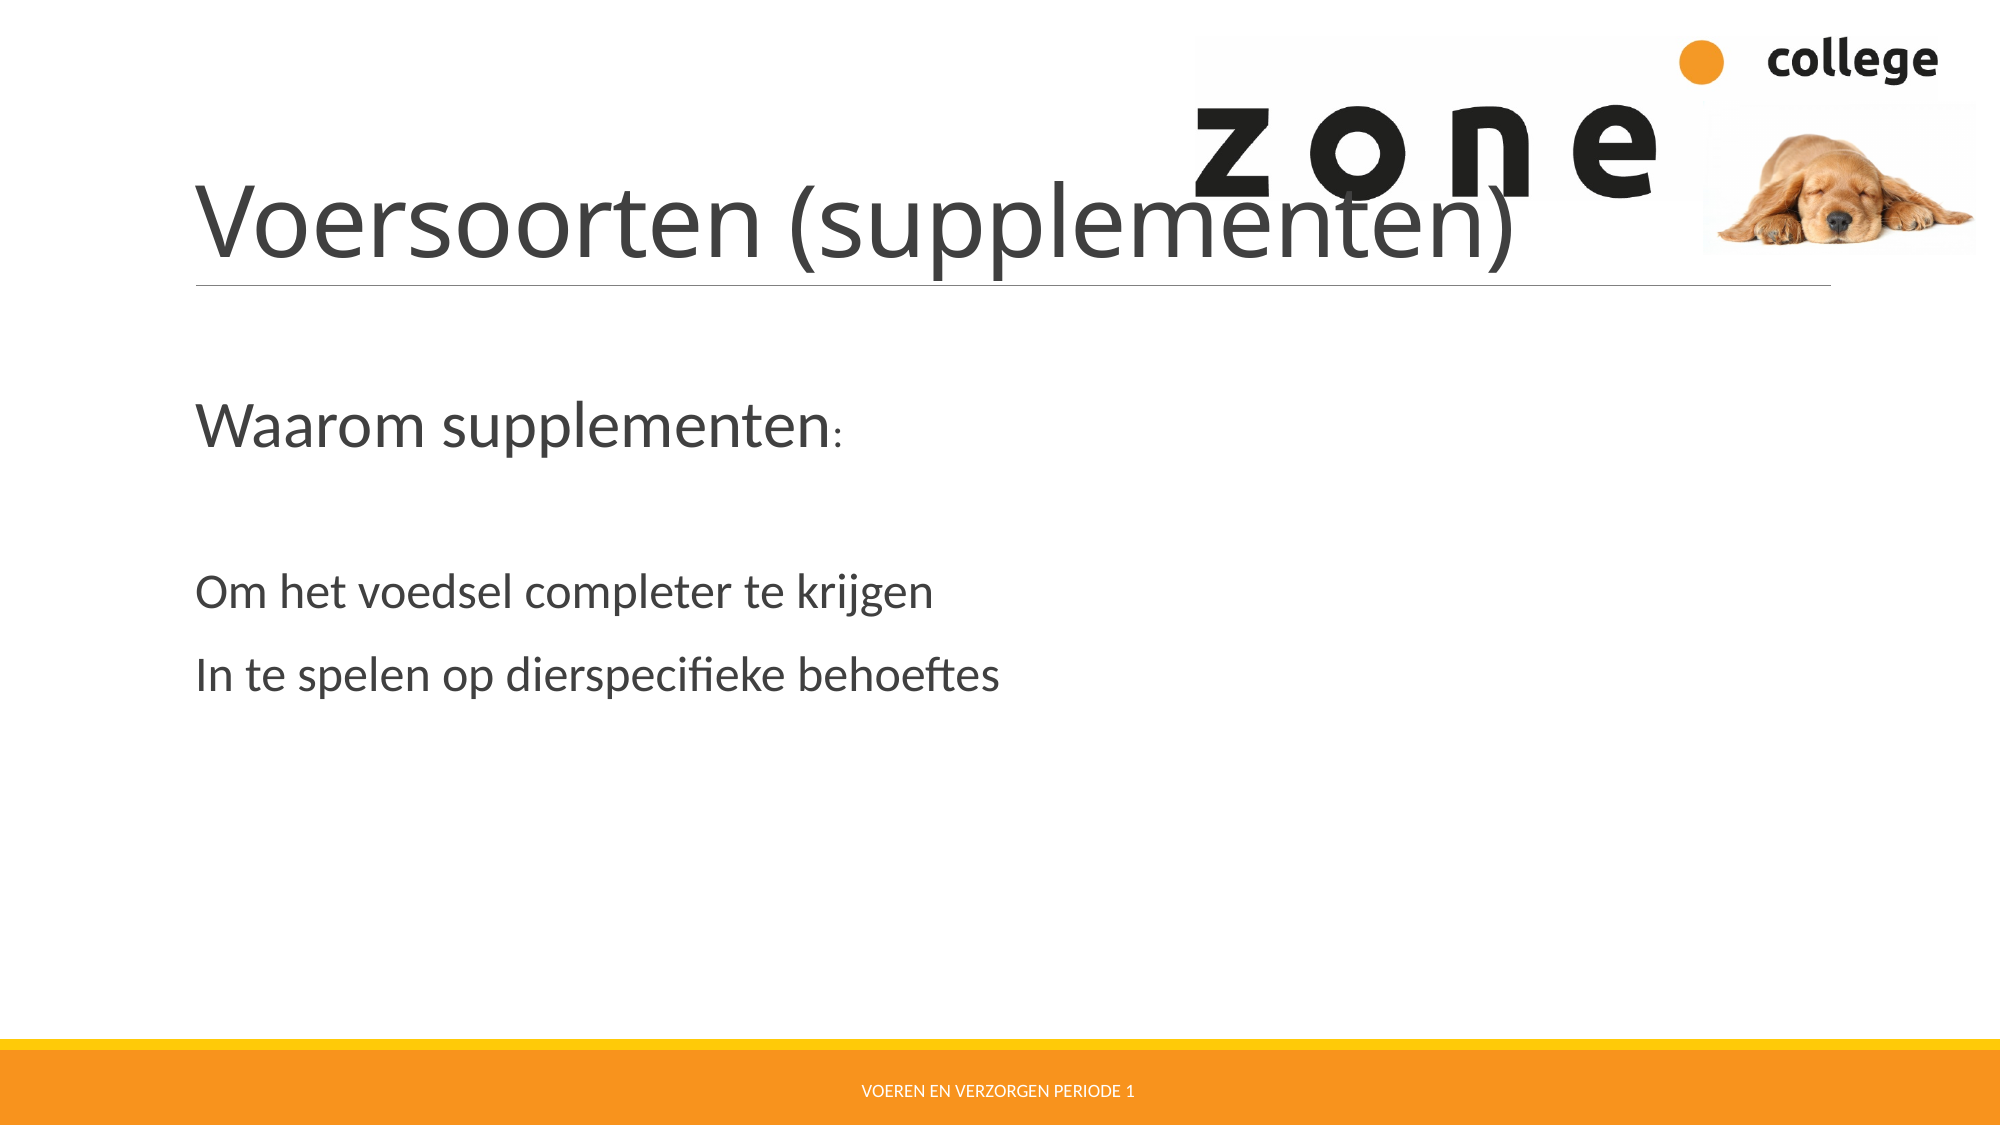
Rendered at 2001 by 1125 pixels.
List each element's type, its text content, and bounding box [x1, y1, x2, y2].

footer voeren en verzorgen periode 1 [604, 1059, 1396, 1120]
picture [1195, 35, 1977, 256]
list Waarom supplementen: Om het voedsel completer te krijgen In te spelen op dierspecifieke behoeftes [180, 302, 1830, 963]
title Voersoorten (supplementen) [180, 47, 1830, 285]
